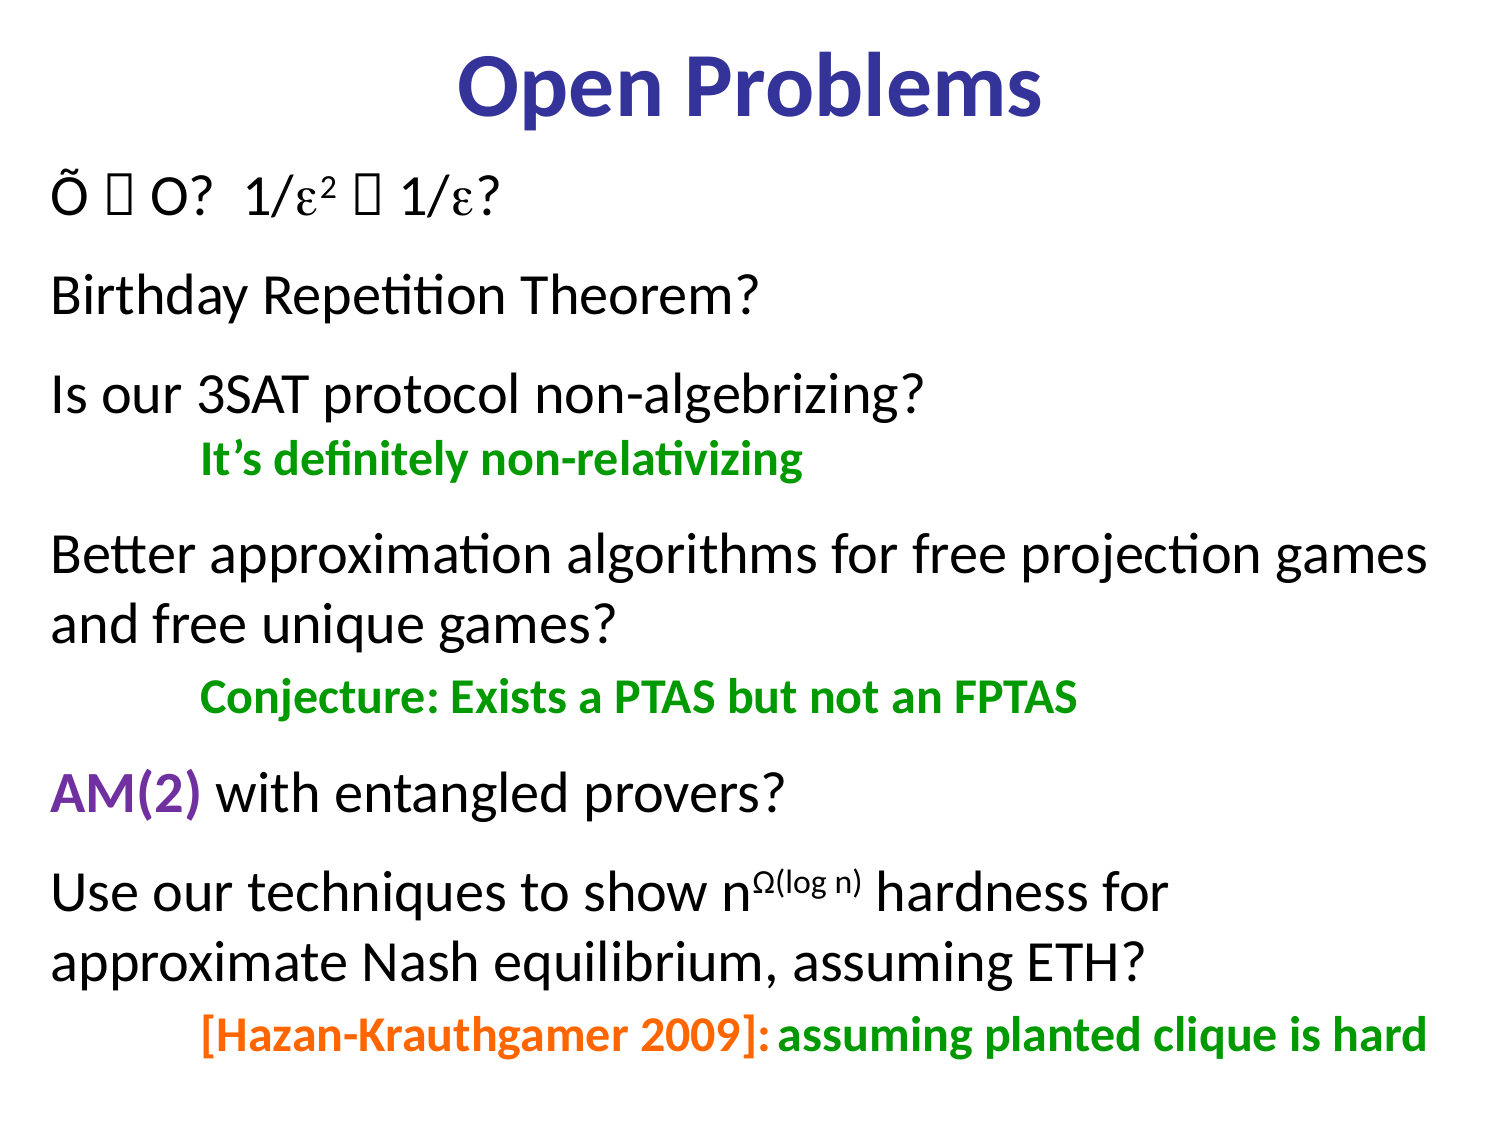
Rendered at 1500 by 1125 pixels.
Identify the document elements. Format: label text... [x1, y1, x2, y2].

text_box Õ  O? 1/2  1/? Birthday Repetition Theorem? Is our 3Sat protocol non-algebrizing? It’s definitely non-relativizing Better approximation algorithms for free projection games and free unique games? Conjecture: Exists a PTAS but not an FPTAS AM(2) with entangled provers? Use our techniques to show nΩ(log n) hardness for approximate Nash equilibrium, assuming ETH? [Hazan-Krauthgamer 2009]: assuming planted clique is hard [35, 149, 1461, 1071]
title Open Problems [75, 10, 1426, 149]
